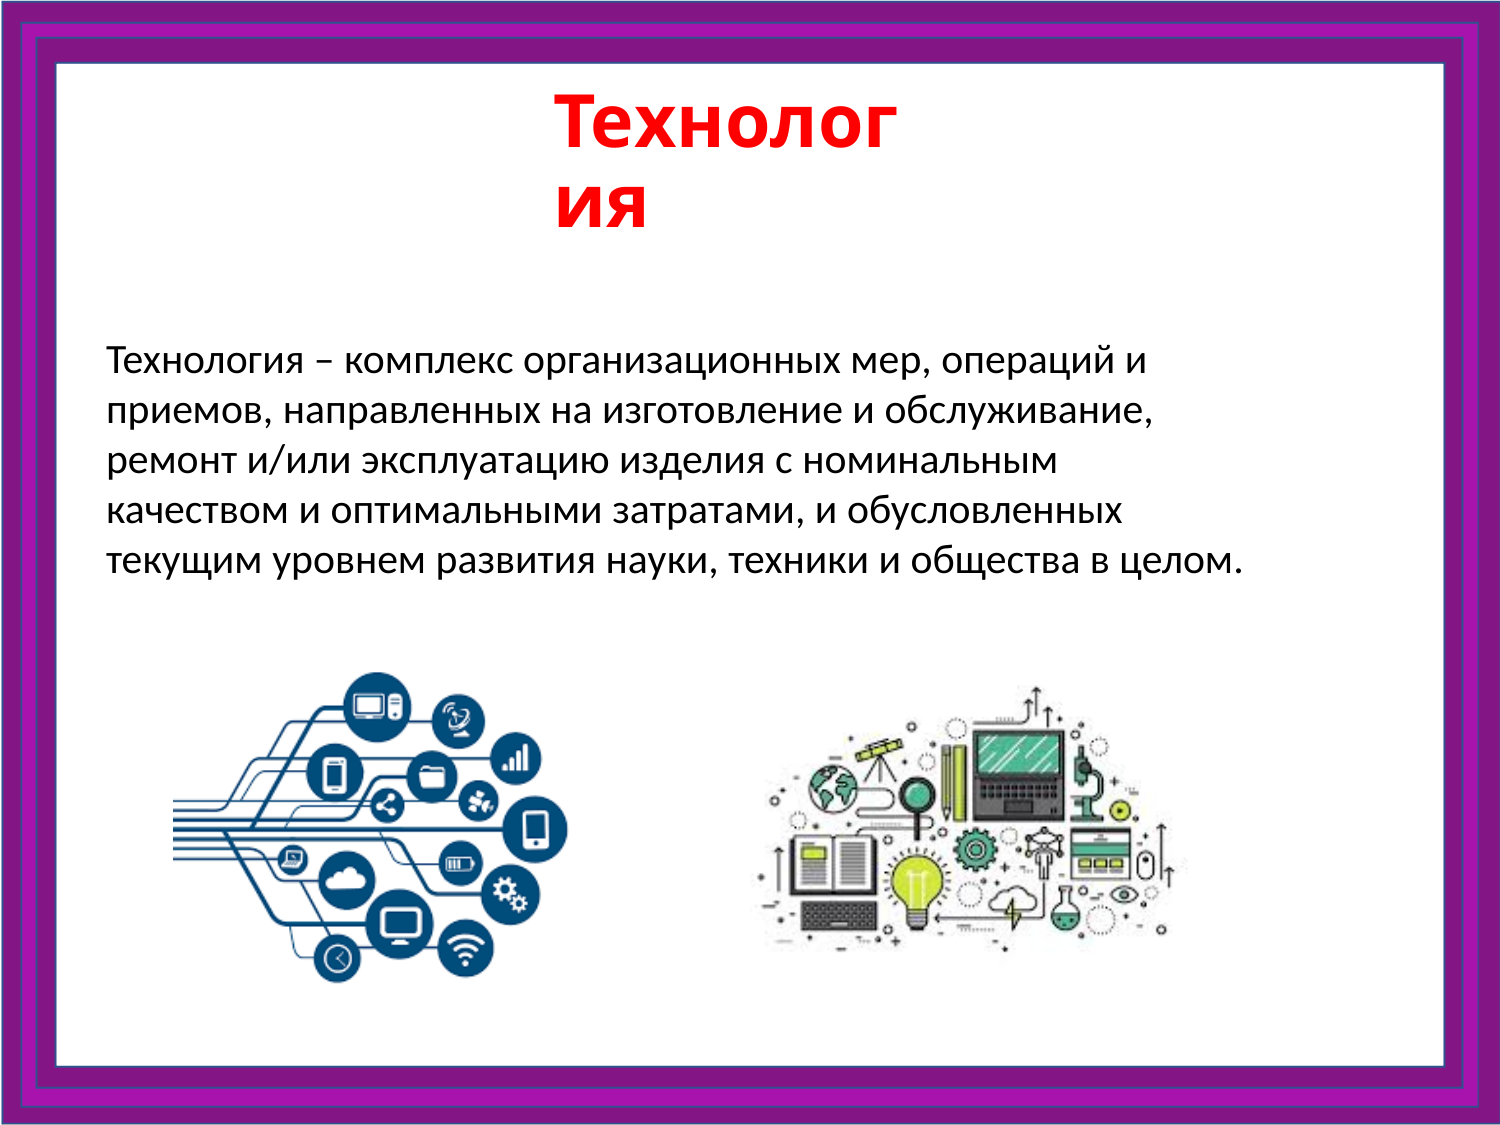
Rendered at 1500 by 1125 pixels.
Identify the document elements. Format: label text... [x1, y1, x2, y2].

text_box Технология – комплекс организационных мер, операций и приемов, направленных на изготовление и обслуживание, ремонт и/или эксплуатацию изделия с номинальным качеством и оптимальными затратами, и обусловленных текущим уровнем развития науки, техники и общества в целом. [91, 324, 1260, 590]
title Технология [538, 76, 962, 251]
picture [0, 0, 1500, 1125]
